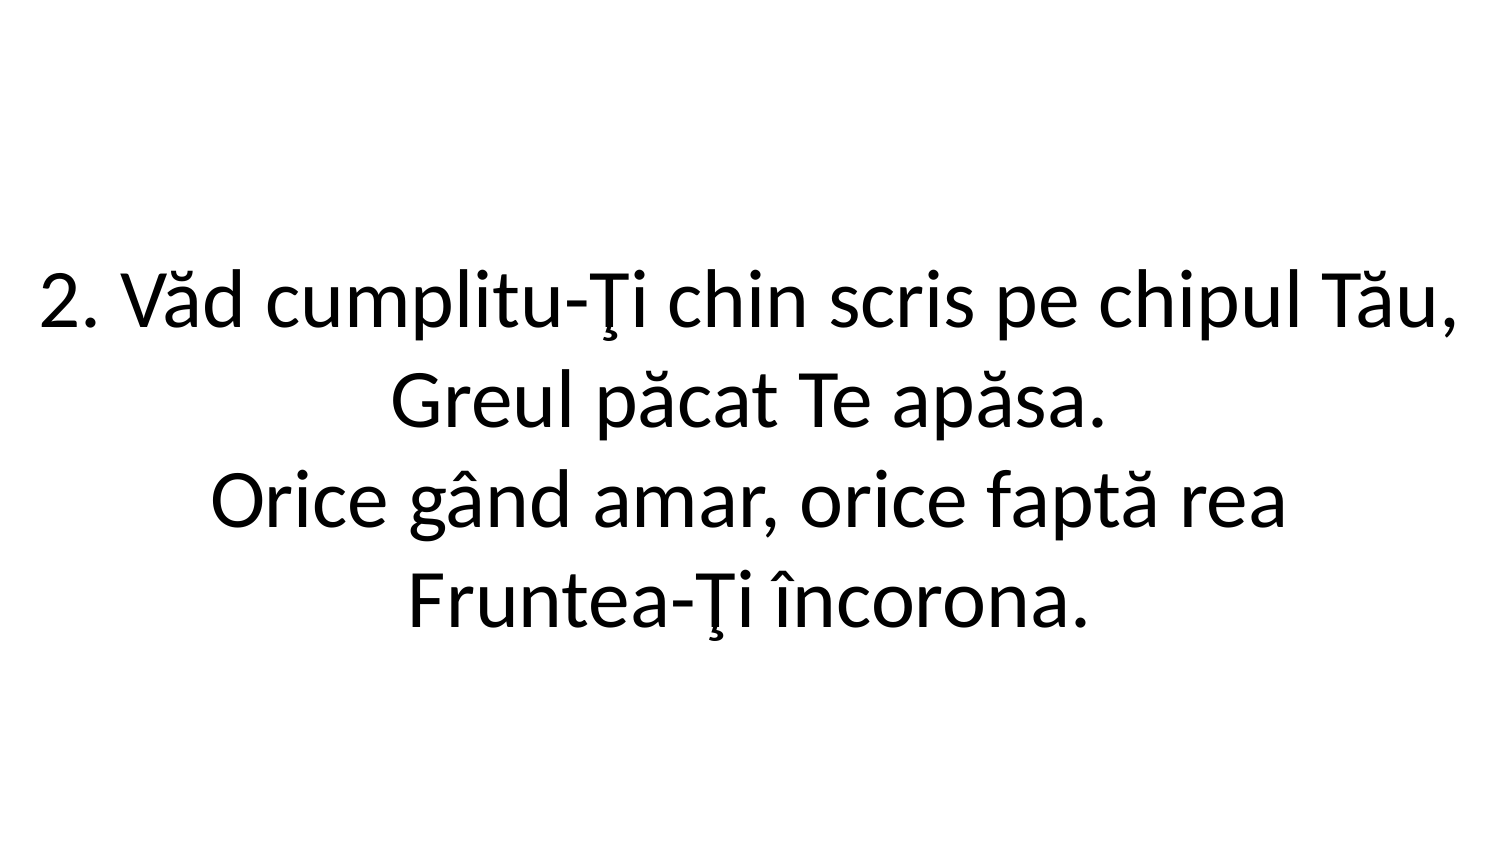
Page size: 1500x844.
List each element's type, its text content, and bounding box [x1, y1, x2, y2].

text_box 2. Văd cumplitu-Ţi chin scris pe chipul Tău, Greul păcat Te apăsa. Orice gând amar, orice faptă rea Fruntea-Ţi încorona. [23, 192, 1477, 652]
